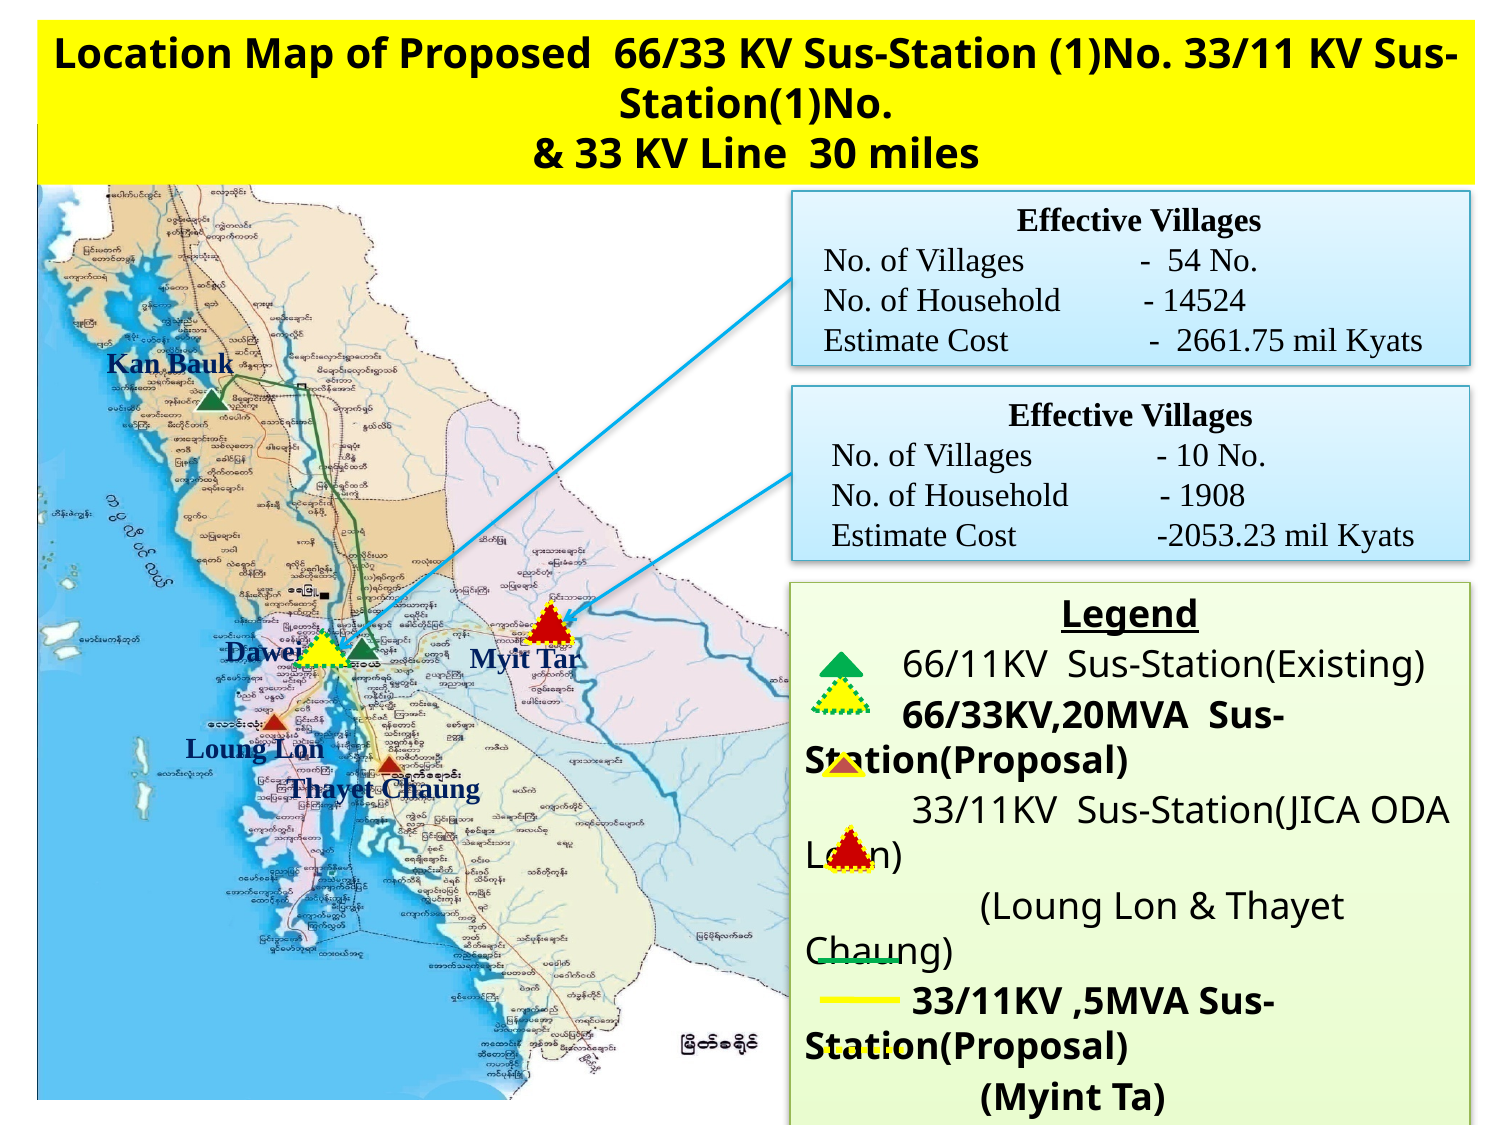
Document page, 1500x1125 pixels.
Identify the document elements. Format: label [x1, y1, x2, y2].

text_box [37, 19, 1476, 1125]
